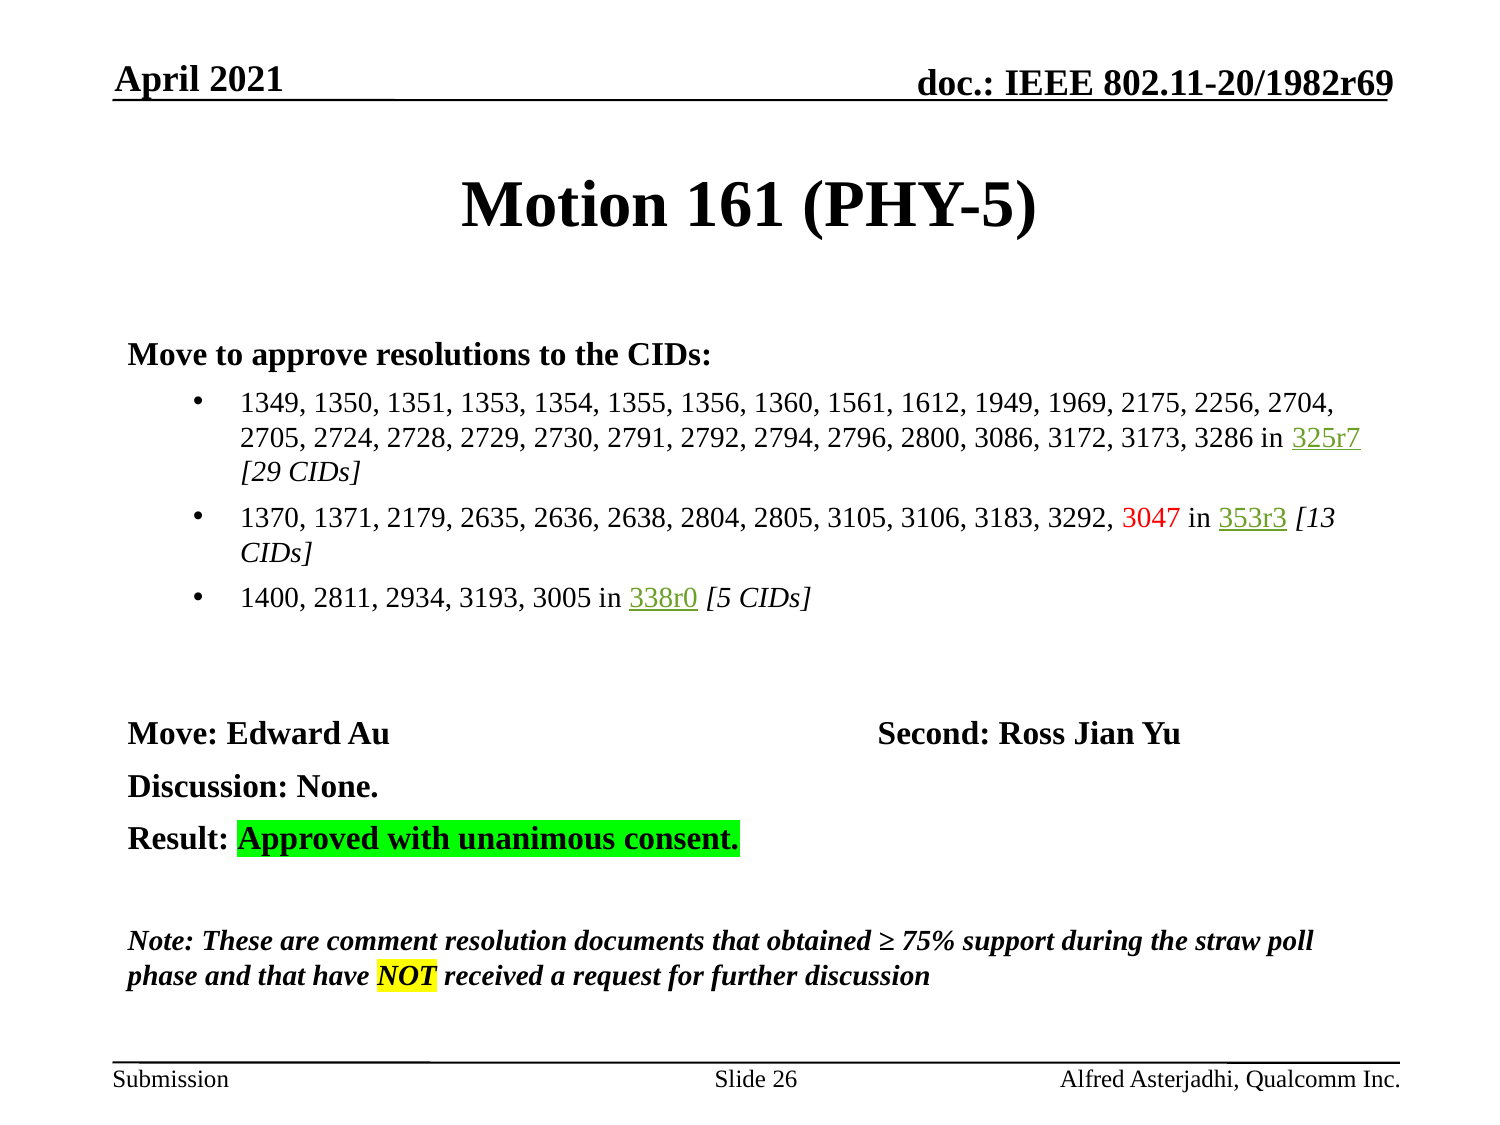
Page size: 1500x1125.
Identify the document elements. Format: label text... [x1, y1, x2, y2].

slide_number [114, 54, 423, 100]
list Move to approve resolutions to the CIDs: 1349, 1350, 1351, 1353, 1354, 1355, 1356, 1360, 1561, 1612, 1949, 1969, 2175, 2256, 2704, 2705, 2724, 2728, 2729, 2730, 2791, 2792, 2794, 2796, 2800, 3086, 3172, 3173, 3286 in 325r7 [29 CIDs] 1370, 1371, 2179, 2635, 2636, 2638, 2804, 2805, 3105, 3106, 3183, 3292, 3047 in 353r3 [13 CIDs] 1400, 2811, 2934, 3193, 3005 in 338r0 [5 CIDs] Move: Edward Au Second: Ross Jian Yu Discussion: None. Result: Approved with unanimous consent. Note: These are comment resolution documents that obtained ≥ 75% support during the straw poll phase and that have NOT received a request for further discussion [112, 324, 1388, 1063]
title Motion 161 (PHY-5) [112, 112, 1388, 288]
slide_number Slide 26 [712, 1061, 800, 1123]
footer Alfred Asterjadhi, Qualcomm Inc. [878, 1061, 1402, 1093]
